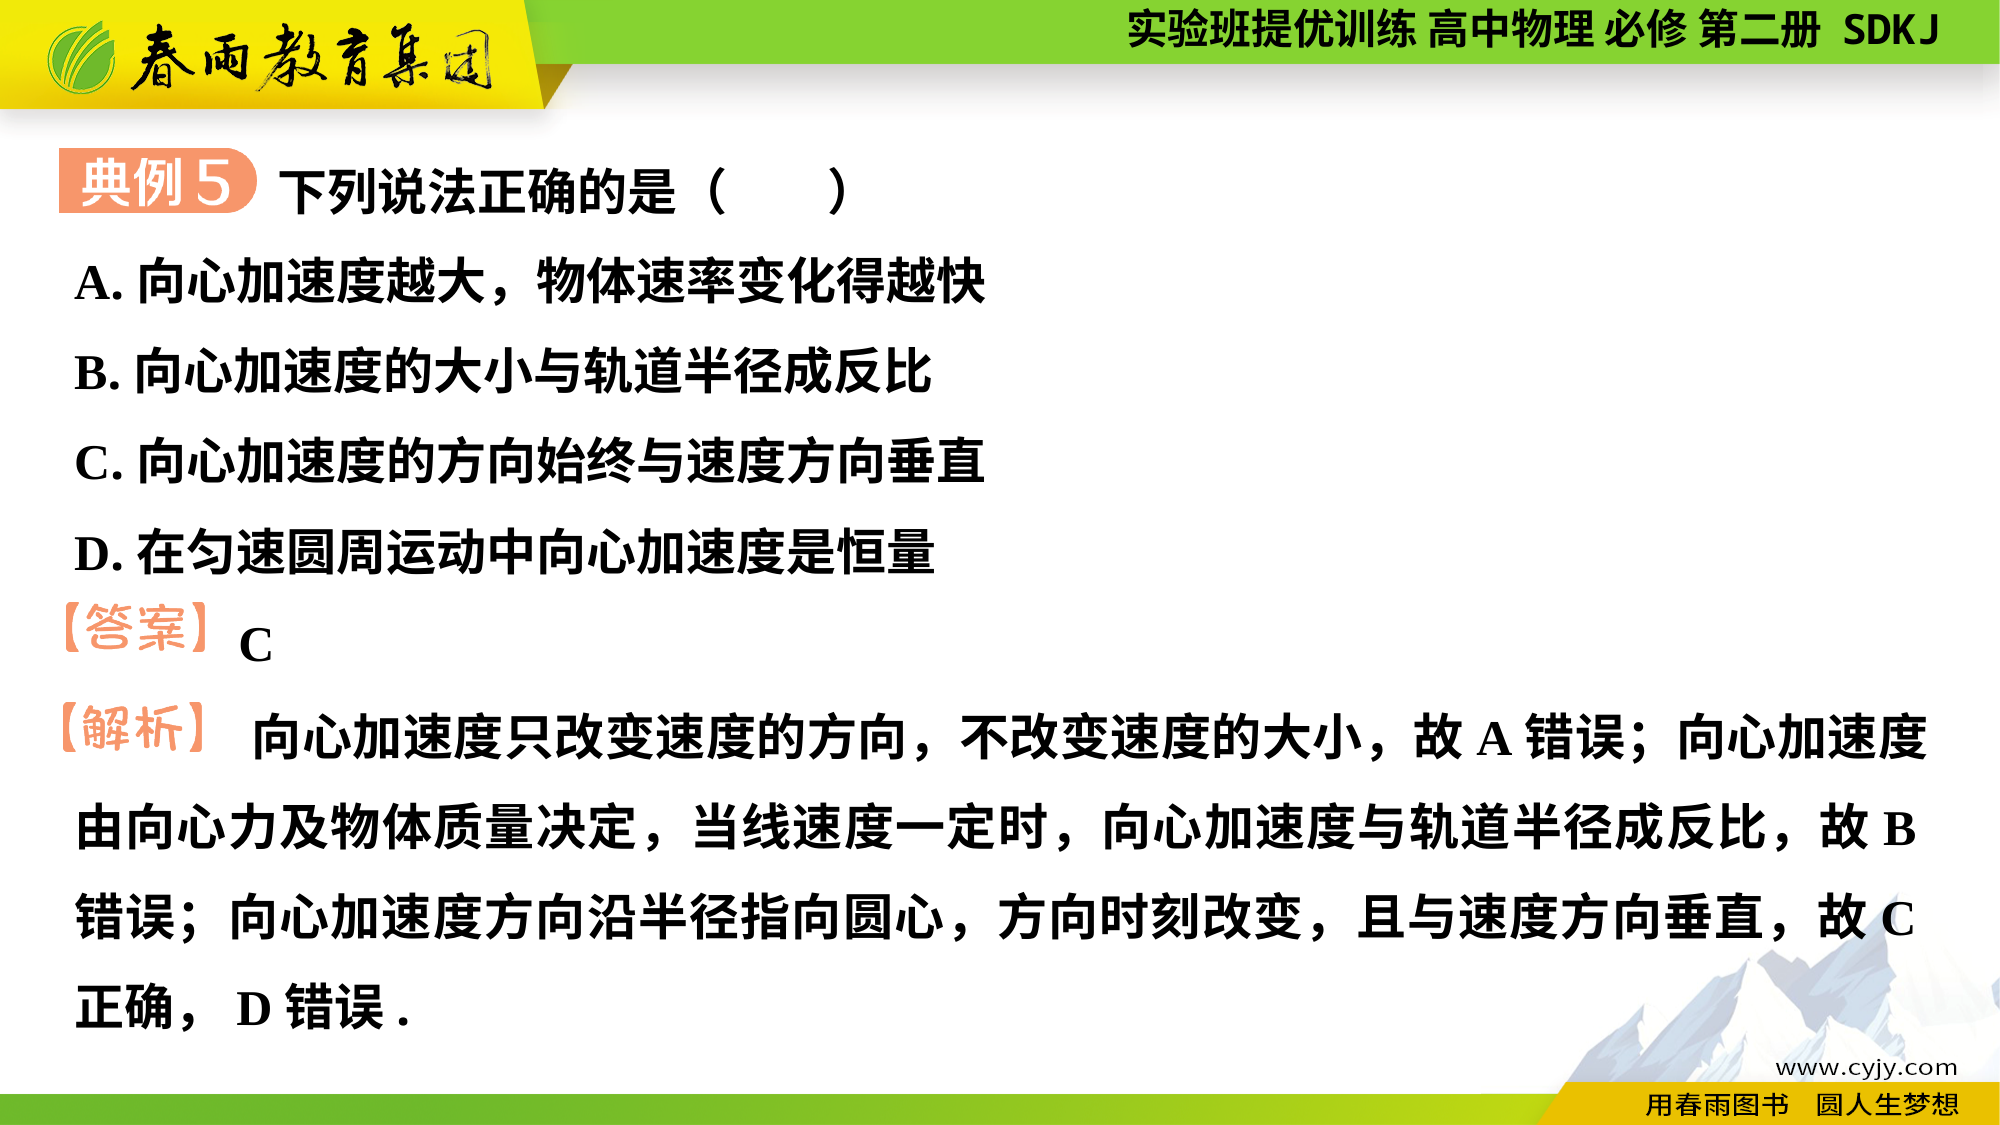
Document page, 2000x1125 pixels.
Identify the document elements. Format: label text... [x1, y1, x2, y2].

text_box 向心加速度只改变速度的方向，不改变速度的大小，故A错误；向心加速度由向心力及物体质量决定，当线速度一定时，向心加速度与轨道半径成反比，故B错误；向心加速度方向沿半径指向圆心，方向时刻改变，且与速度方向垂直，故C正确，D错误. [59, 668, 1944, 1044]
list 下列说法正确的是（ ） A.向心加速度越大，物体速率变化得越快 B.向心加速度的大小与轨道半径成反比 C.向心加速度的方向始终与速度方向垂直 D.在匀速圆周运动中向心加速度是恒量 [59, 122, 1944, 581]
text_box C [223, 574, 290, 668]
picture [0, 0, 2000, 1125]
